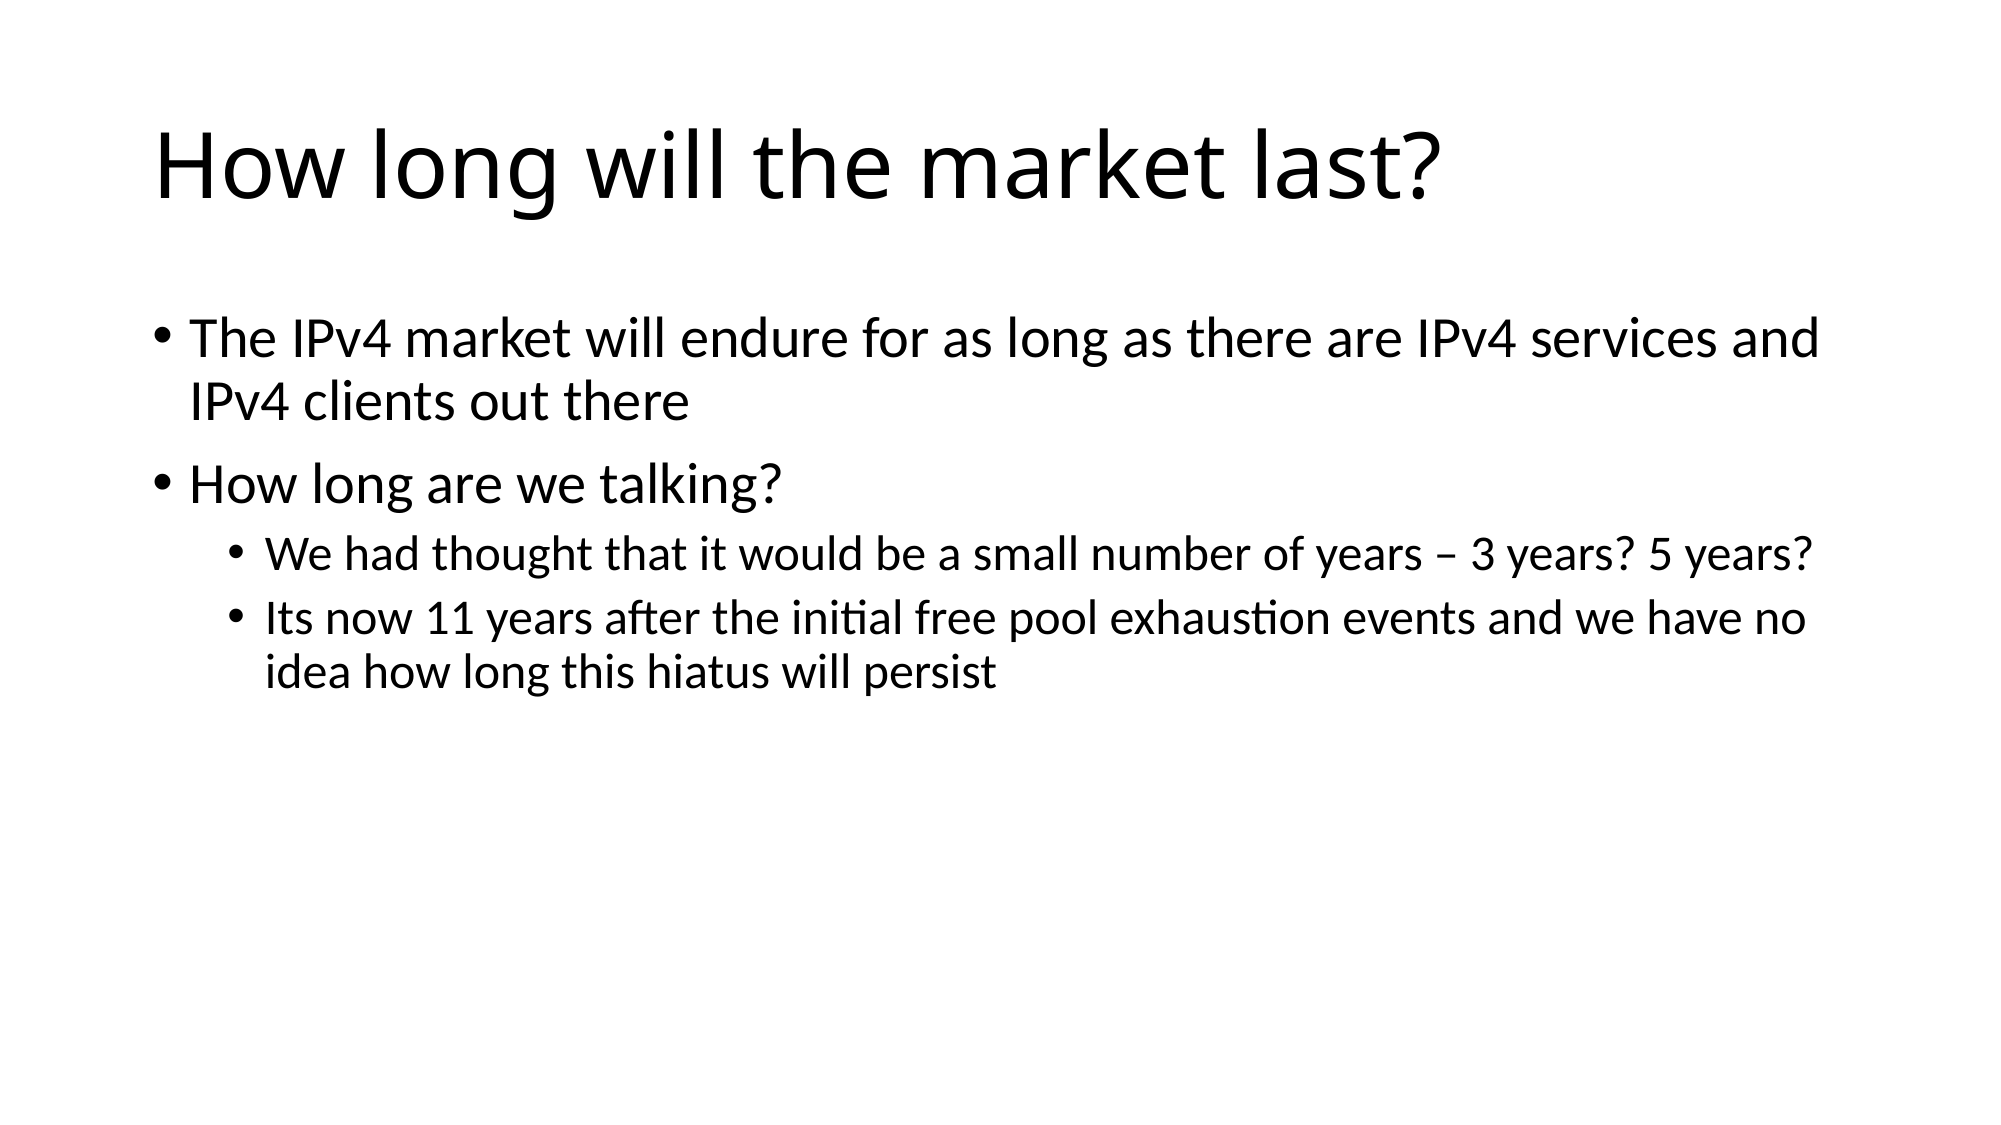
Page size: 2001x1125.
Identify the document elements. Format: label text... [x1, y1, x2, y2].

list The IPv4 market will endure for as long as there are IPv4 services and IPv4 clients out there How long are we talking? We had thought that it would be a small number of years – 3 years? 5 years? Its now 11 years after the initial free pool exhaustion events and we have no idea how long this hiatus will persist [137, 299, 1863, 1014]
title How long will the market last? [137, 59, 1863, 278]
